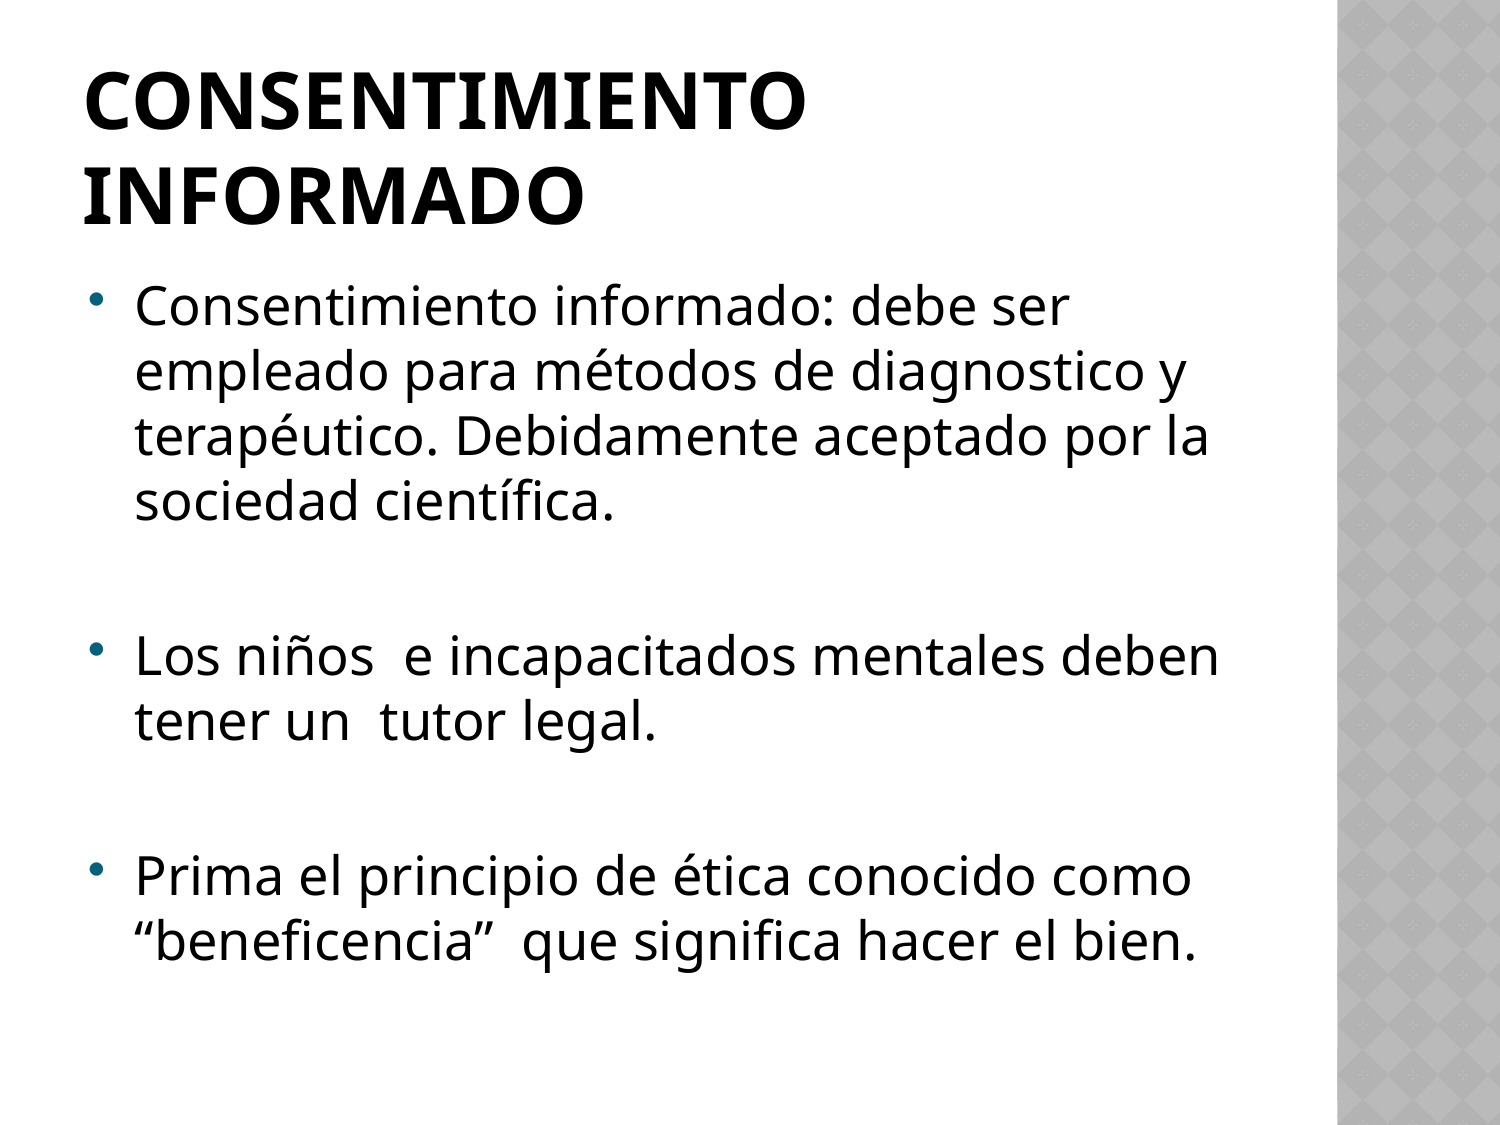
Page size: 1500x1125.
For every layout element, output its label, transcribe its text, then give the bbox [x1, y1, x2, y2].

title Consentimiento informado [75, 52, 1263, 240]
list Consentimiento informado: debe ser empleado para métodos de diagnostico y terapéutico. Debidamente aceptado por la sociedad científica. Los niños e incapacitados mentales deben tener un tutor legal. Prima el principio de ética conocido como “beneficencia” que significa hacer el bien. [75, 264, 1263, 1059]
